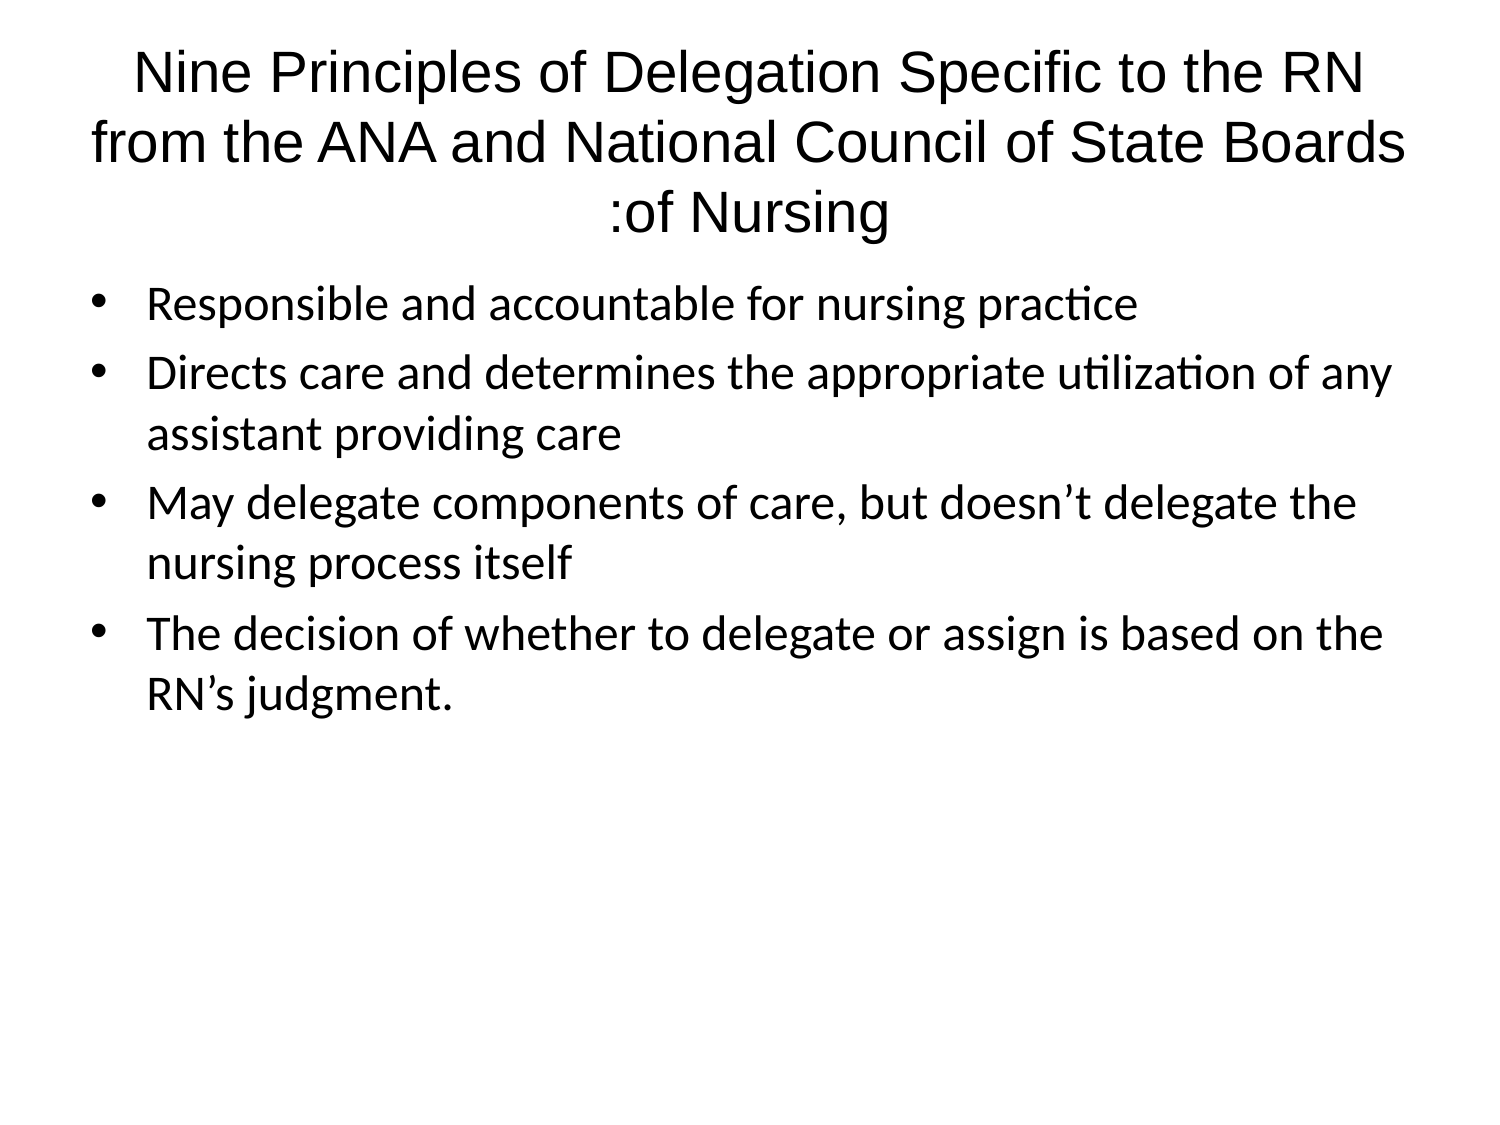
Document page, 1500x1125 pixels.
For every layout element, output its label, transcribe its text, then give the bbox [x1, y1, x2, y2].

list Responsible and accountable for nursing practice Directs care and determines the appropriate utilization of any assistant providing care May delegate components of care, but doesn’t delegate the nursing process itself The decision of whether to delegate or assign is based on the RN’s judgment. [74, 262, 1426, 1006]
title Nine Principles of Delegation Specific to the RN from the ANA and National Council of State Boards of Nursing: [74, 44, 1426, 233]
